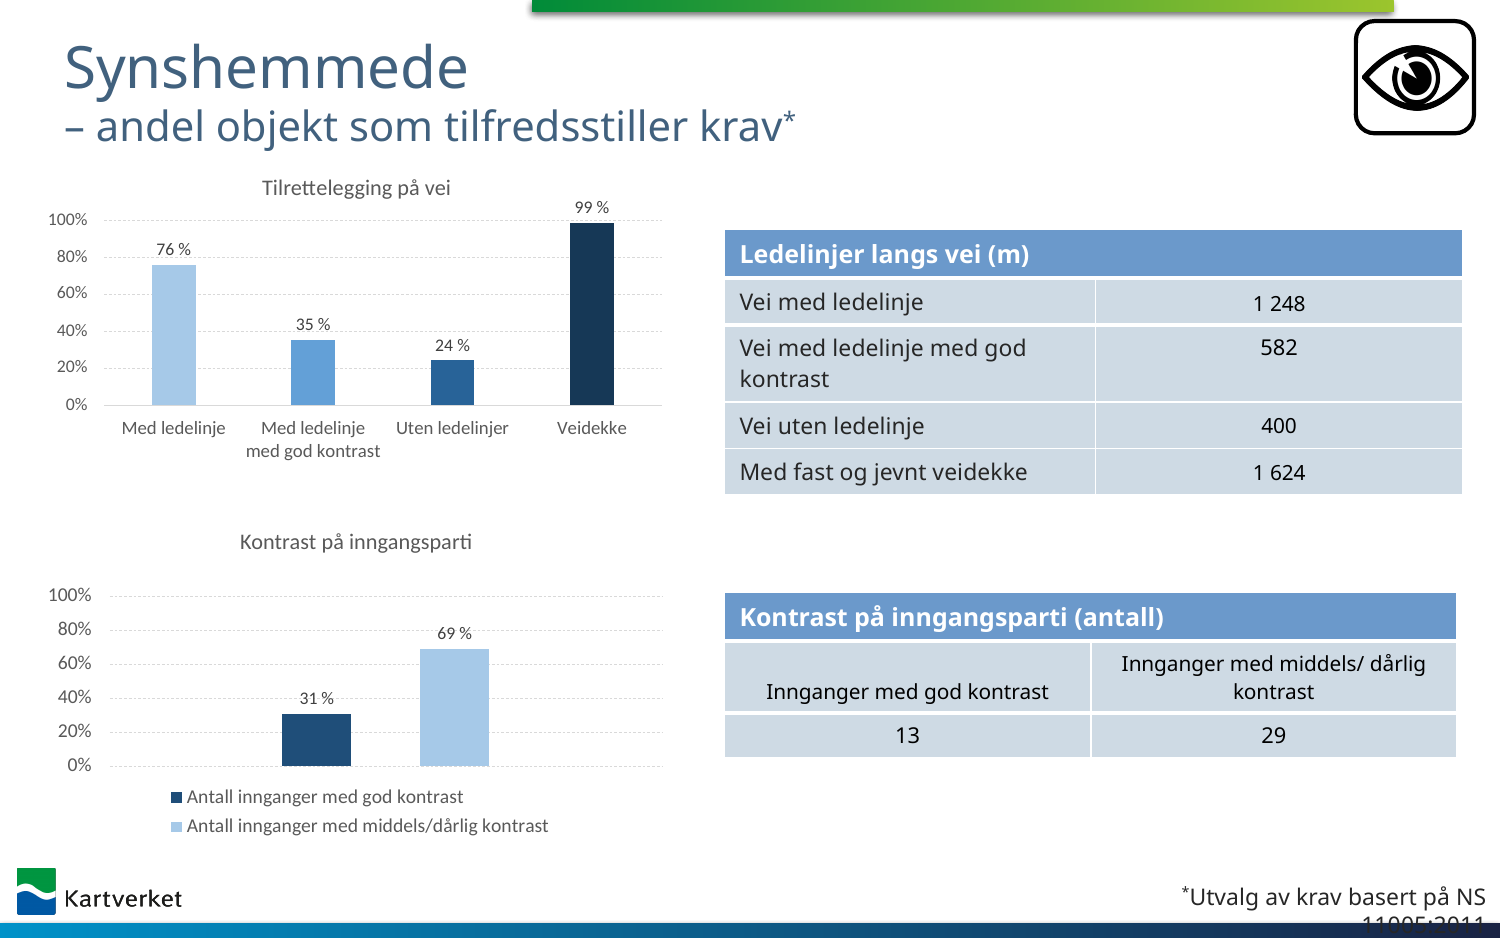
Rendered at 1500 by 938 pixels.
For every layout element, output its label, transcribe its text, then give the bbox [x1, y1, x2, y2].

table_cell 582 [1096, 327, 1462, 401]
table_cell 400 [1096, 403, 1462, 448]
table_header Kontrast på inngangsparti (antall) [725, 593, 1456, 639]
text_box Synshemmede – andel objekt som tilfredsstiller krav* [49, 24, 1431, 158]
table_cell 13 [725, 715, 1090, 757]
table_cell Vei med ledelinje med god kontrast [725, 327, 1095, 401]
picture [41, 520, 673, 846]
table_cell 29 [1092, 715, 1456, 757]
table_cell 1 248 [1096, 280, 1462, 323]
table_cell Innganger med middels/ dårlig kontrast [1092, 643, 1456, 711]
picture [41, 166, 673, 492]
table_cell Vei med ledelinje [725, 280, 1095, 323]
table_cell Innganger med god kontrast [725, 643, 1090, 711]
table_header Ledelinjer langs vei (m) [725, 230, 1462, 276]
text_box *Utvalg av krav basert på NS 11005:2011 [1068, 873, 1500, 938]
table_cell Vei uten ledelinje [725, 403, 1095, 448]
table_cell Med fast og jevnt veidekke [725, 449, 1095, 494]
table_cell 1 624 [1096, 449, 1462, 494]
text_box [1355, 20, 1475, 134]
